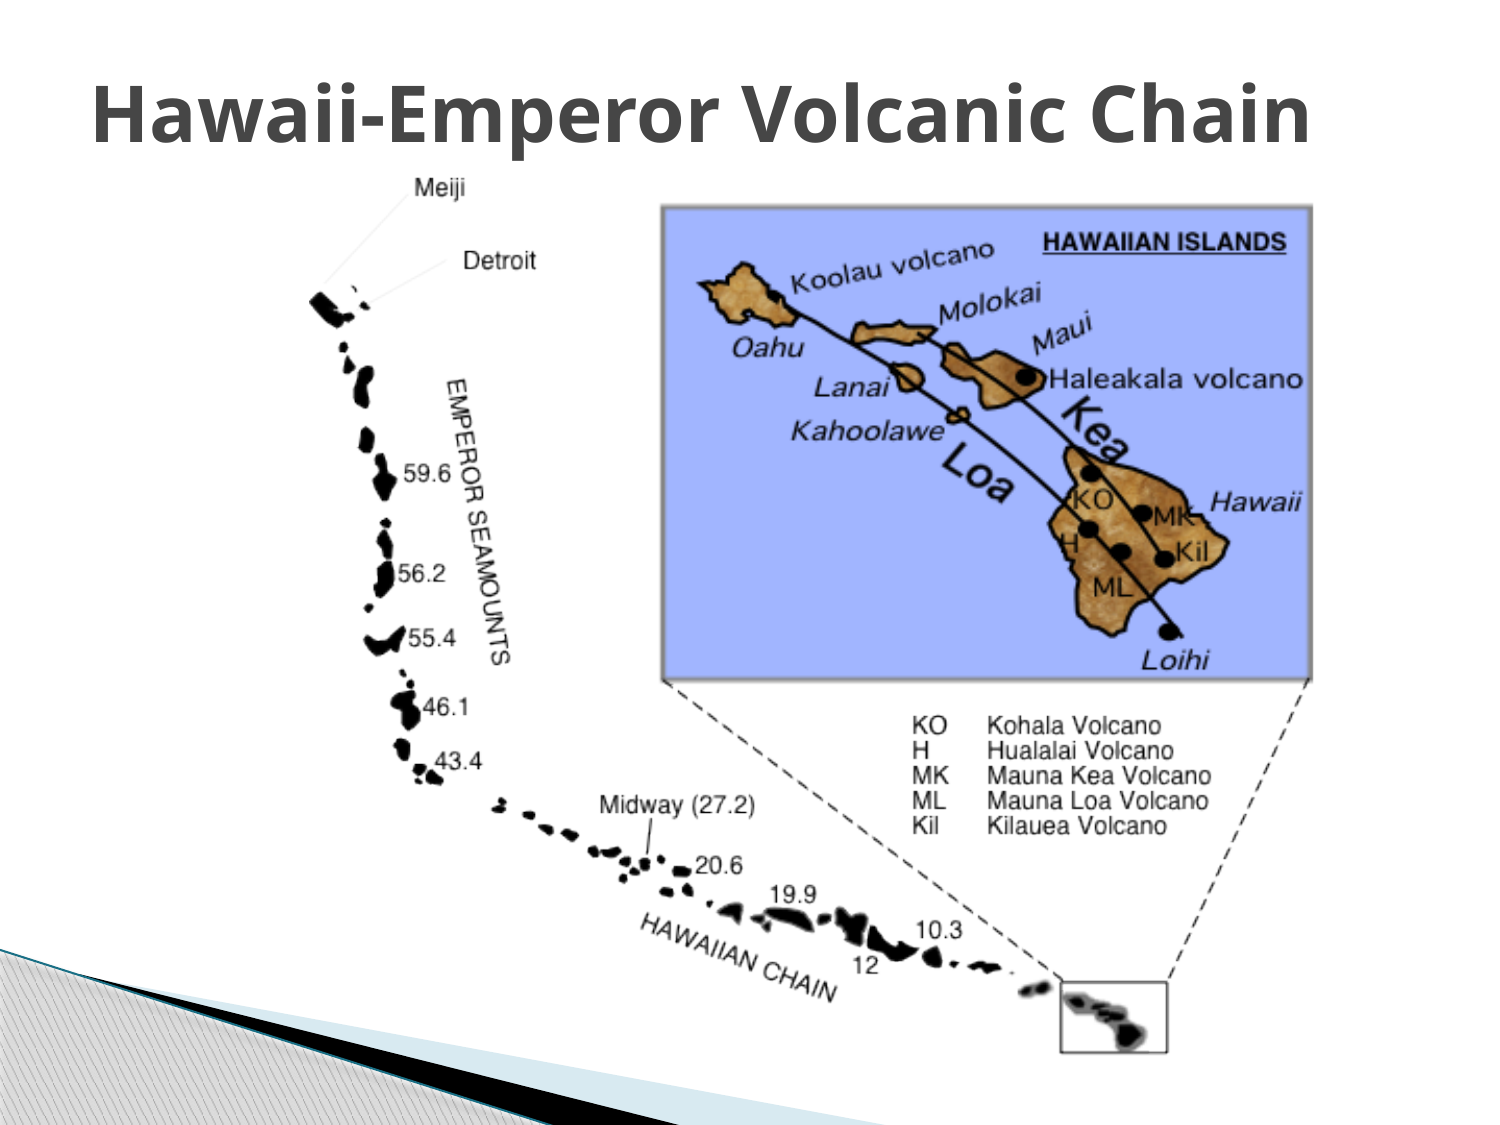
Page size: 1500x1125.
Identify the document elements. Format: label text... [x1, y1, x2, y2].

picture [309, 175, 1316, 1058]
title Hawaii-Emperor Volcanic Chain [75, 45, 1406, 177]
